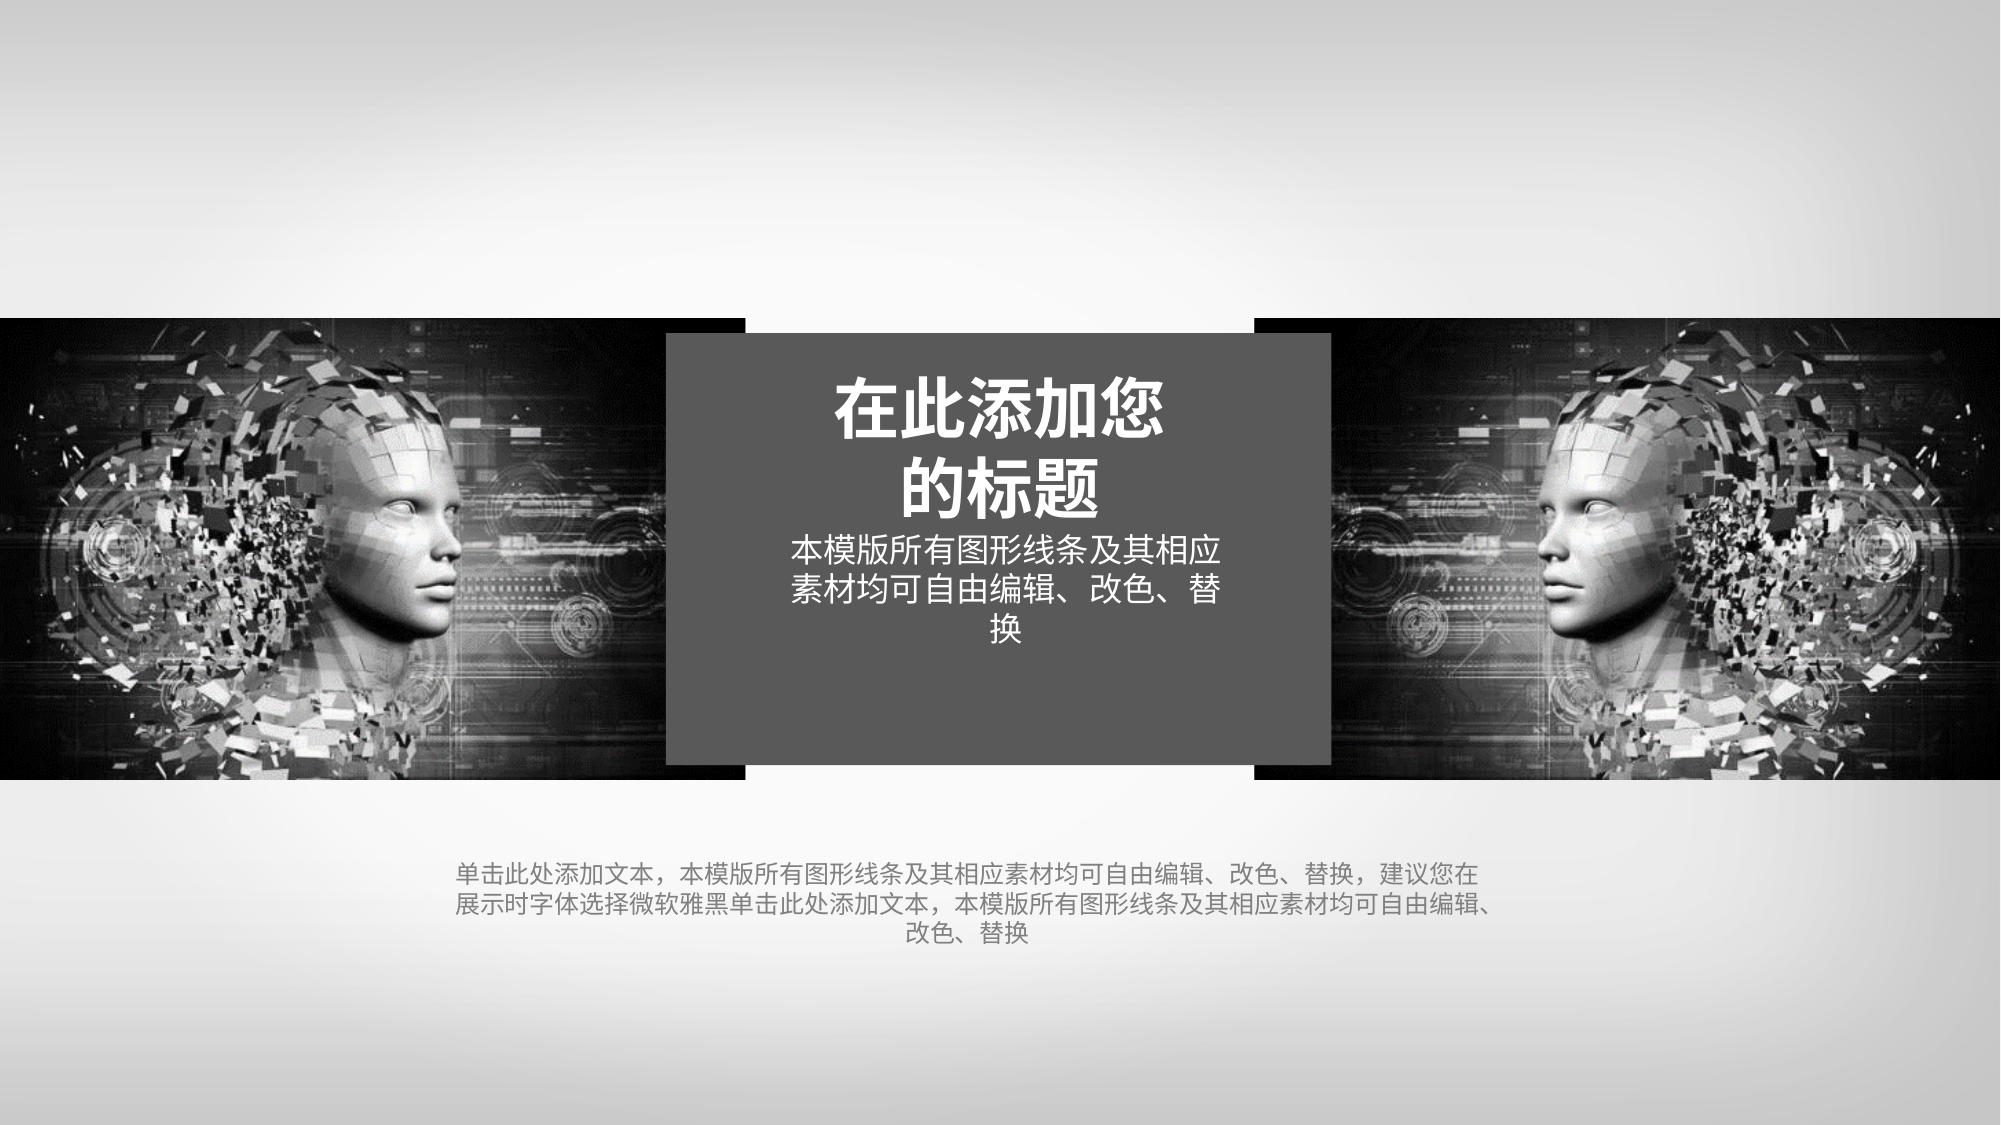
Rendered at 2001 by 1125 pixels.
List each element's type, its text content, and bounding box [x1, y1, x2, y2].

picture [0, 0, 2001, 1125]
text_box 单击此处添加文本，本模版所有图形线条及其相应素材均可自由编辑、改色、替换，建议您在展示时字体选择微软雅黑单击此处添加文本，本模版所有图形线条及其相应素材均可自由编辑、改色、替换 [423, 848, 1511, 1076]
text_box [747, 333, 1253, 766]
text_box 本模版所有图形线条及其相应素材均可自由编辑、改色、替换 [770, 518, 1243, 610]
text_box 在此添加您的标题 [808, 366, 1192, 518]
